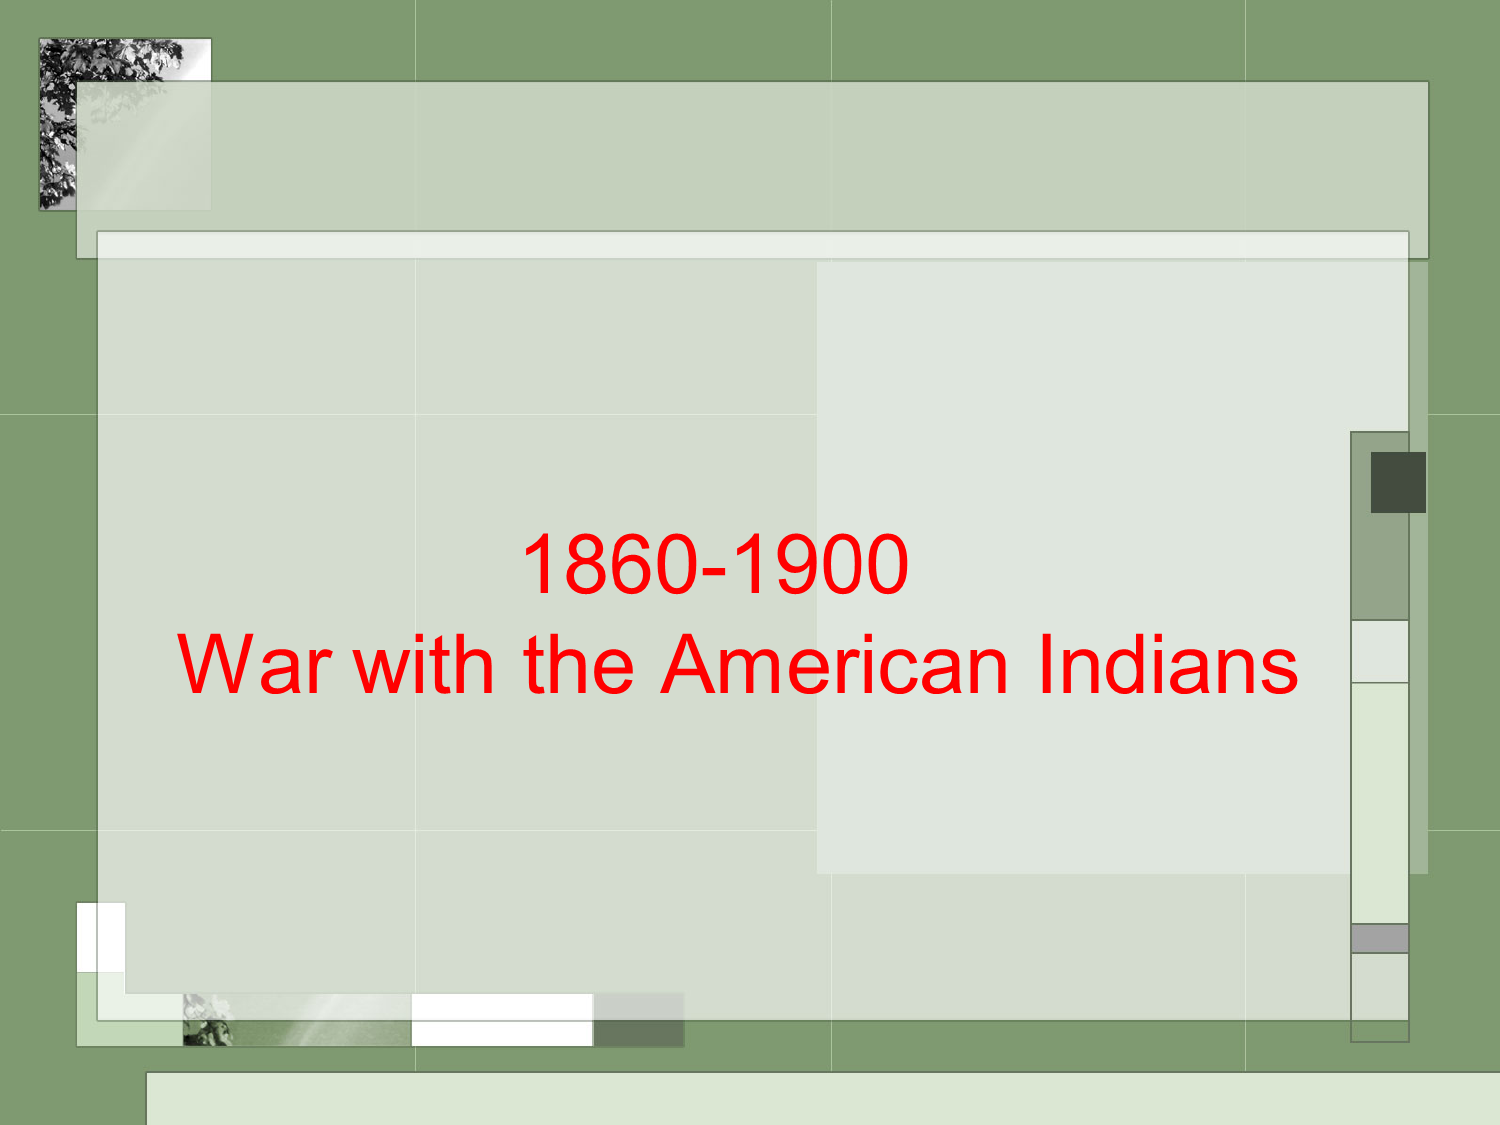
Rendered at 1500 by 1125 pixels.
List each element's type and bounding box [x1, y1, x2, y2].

picture [0, 0, 1500, 1125]
list [124, 487, 1351, 763]
